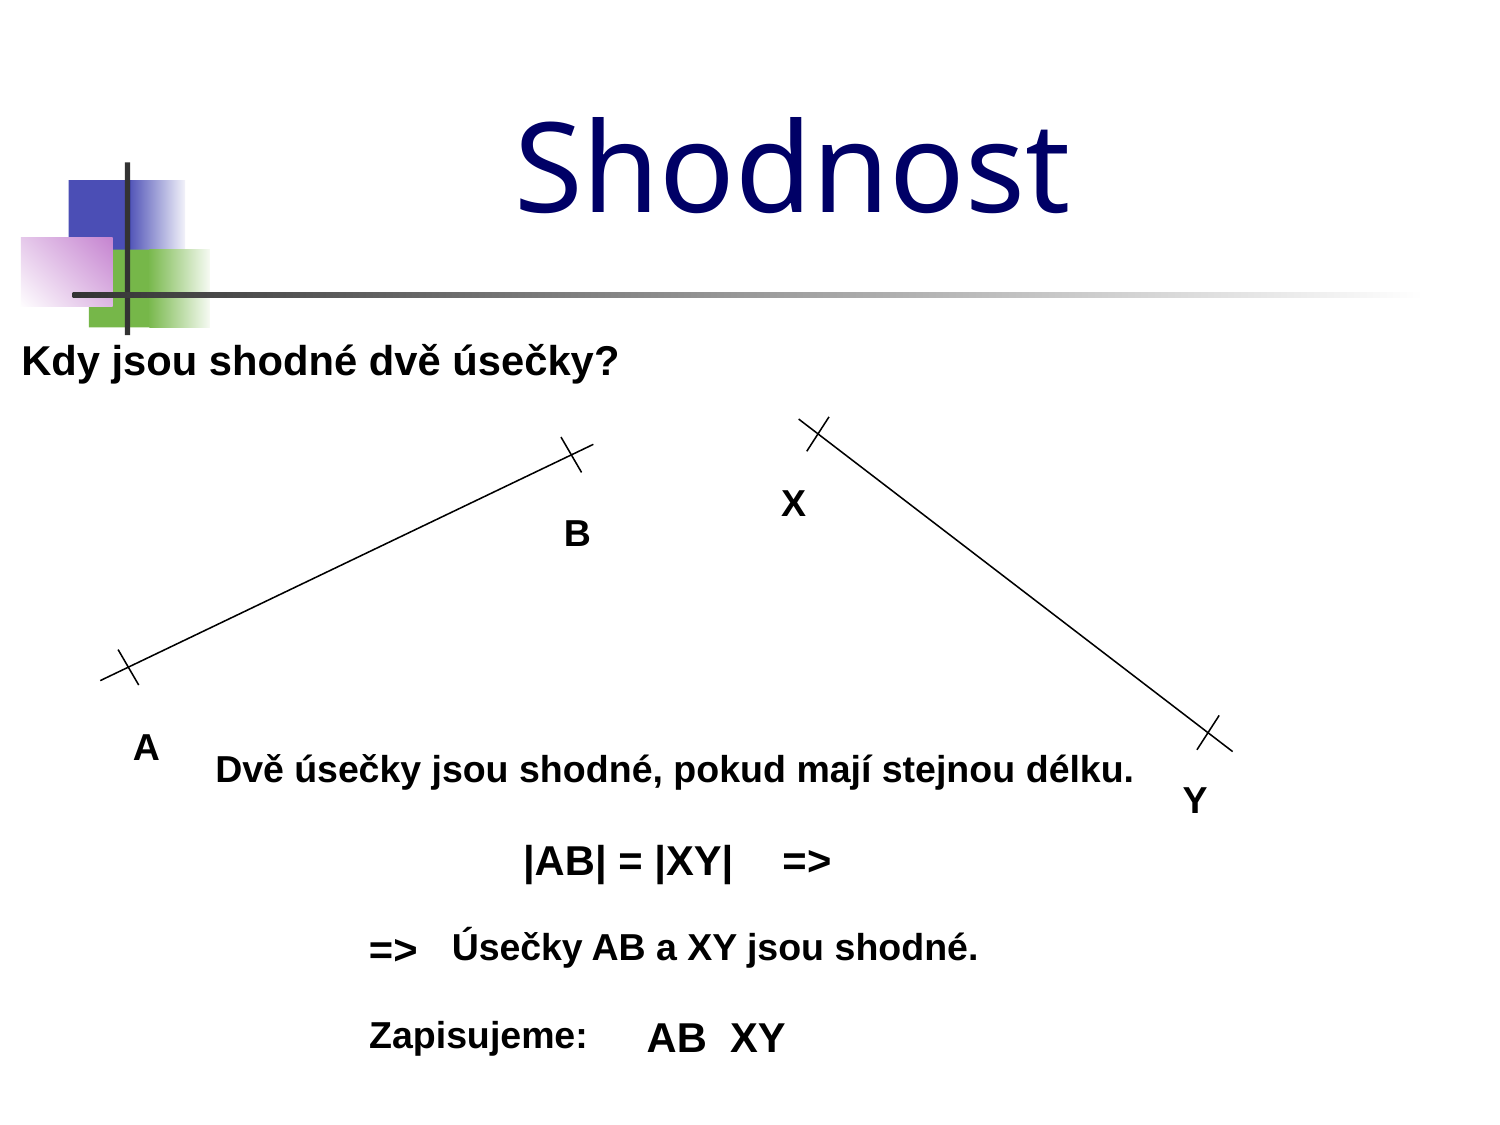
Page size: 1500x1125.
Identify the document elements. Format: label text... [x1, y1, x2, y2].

text_box Úsečky AB a XY jsou shodné. [443, 915, 1023, 976]
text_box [767, 461, 1262, 711]
text_box Kdy jsou shodné dvě úsečky? [6, 326, 703, 392]
text_box Zapisujeme: [354, 1003, 614, 1064]
text_box => [767, 826, 857, 892]
text_box |AB| = |XY| [508, 826, 767, 892]
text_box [100, 436, 615, 777]
text_box Shodnost [115, 42, 1471, 283]
text_box Dvě úsečky jsou shodné, pokud mají stejnou délku. [200, 738, 1164, 798]
text_box => [354, 915, 443, 981]
text_box Y [1167, 768, 1233, 829]
